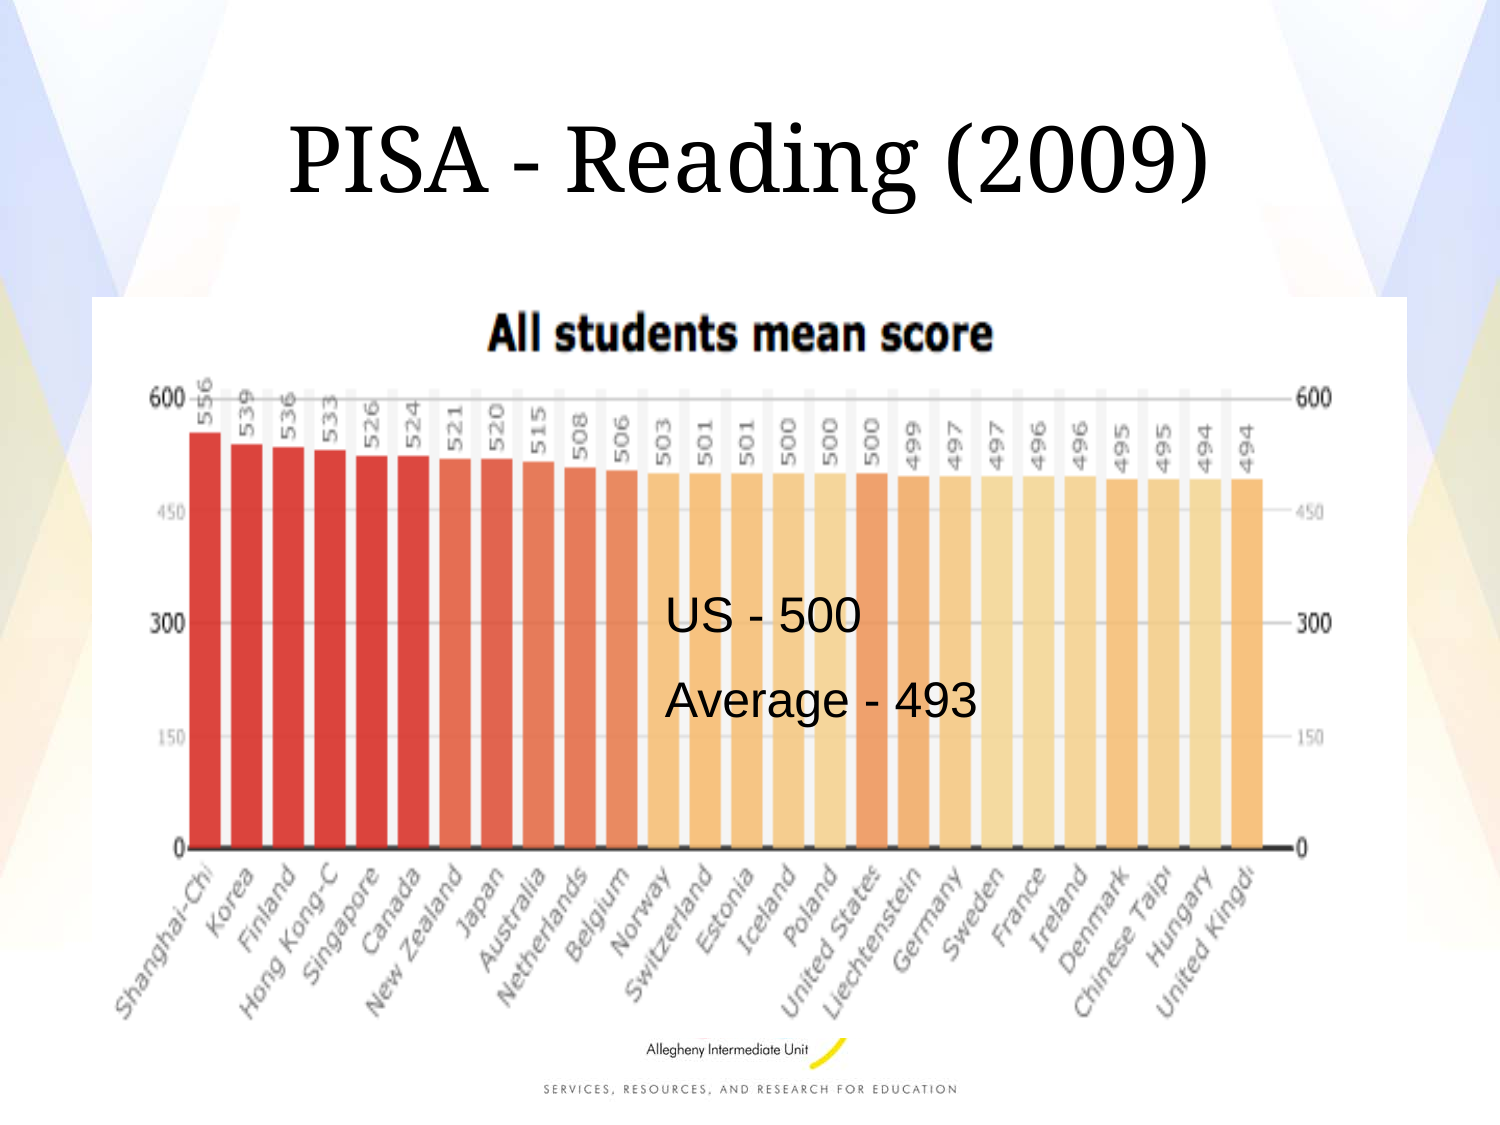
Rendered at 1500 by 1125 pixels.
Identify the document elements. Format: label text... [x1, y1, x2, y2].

title PISA - Reading (2009) [112, 62, 1388, 251]
picture [0, 0, 1500, 1125]
